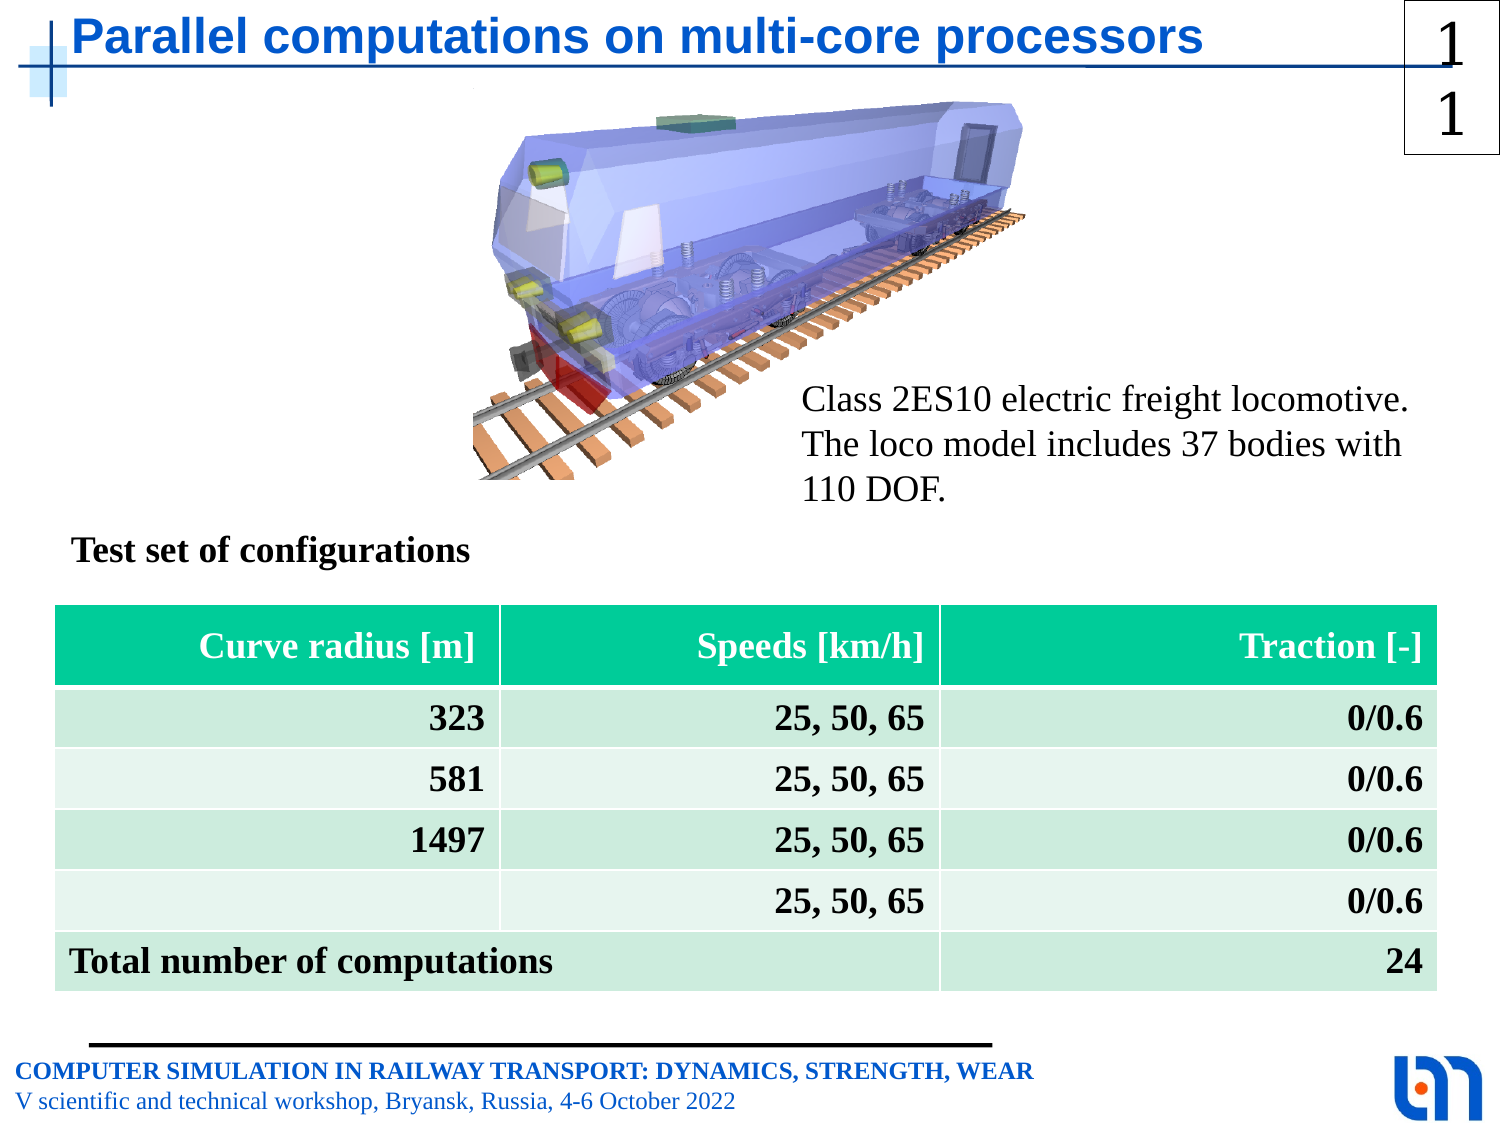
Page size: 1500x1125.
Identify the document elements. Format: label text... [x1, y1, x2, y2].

picture [1391, 1052, 1485, 1123]
title Parallel computations on multi-core processors [70, 0, 1404, 64]
text_box Test set of configurations [55, 517, 496, 578]
text_box Class 2ES10 electric freight locomotive. The loco model includes 37 bodies with 110 DOF. [786, 366, 1439, 517]
picture [473, 88, 1037, 480]
text_box 11 [1404, 0, 1500, 155]
